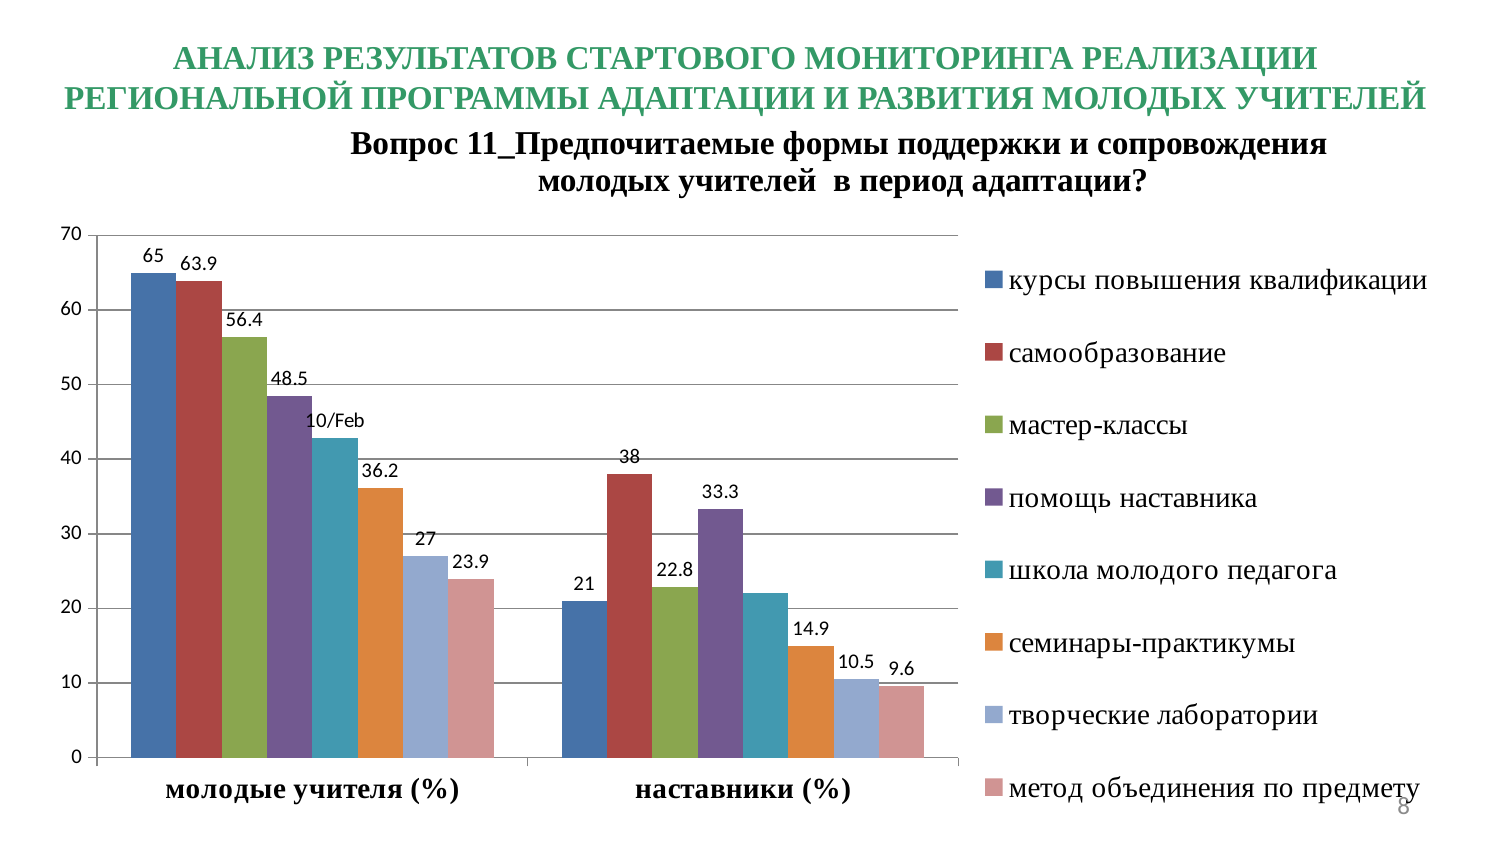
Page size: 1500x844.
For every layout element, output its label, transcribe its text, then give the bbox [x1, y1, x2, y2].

table_header Вопрос 11_Предпочитаемые формы поддержки и сопровождения молодых учителей в период адаптации? [224, 153, 1464, 208]
chart [34, 210, 1477, 844]
title АНАЛИЗ РЕЗУЛЬТАТОВ СТАРТОВОГО МОНИТОРИНГА РЕАЛИЗАЦИИ РЕГИОНАЛЬНОЙ ПРОГРАММЫ АДАПТАЦИИ И РАЗВИТИЯ МОЛОДЫХ УЧИТЕЛЕЙ [0, 0, 1500, 153]
